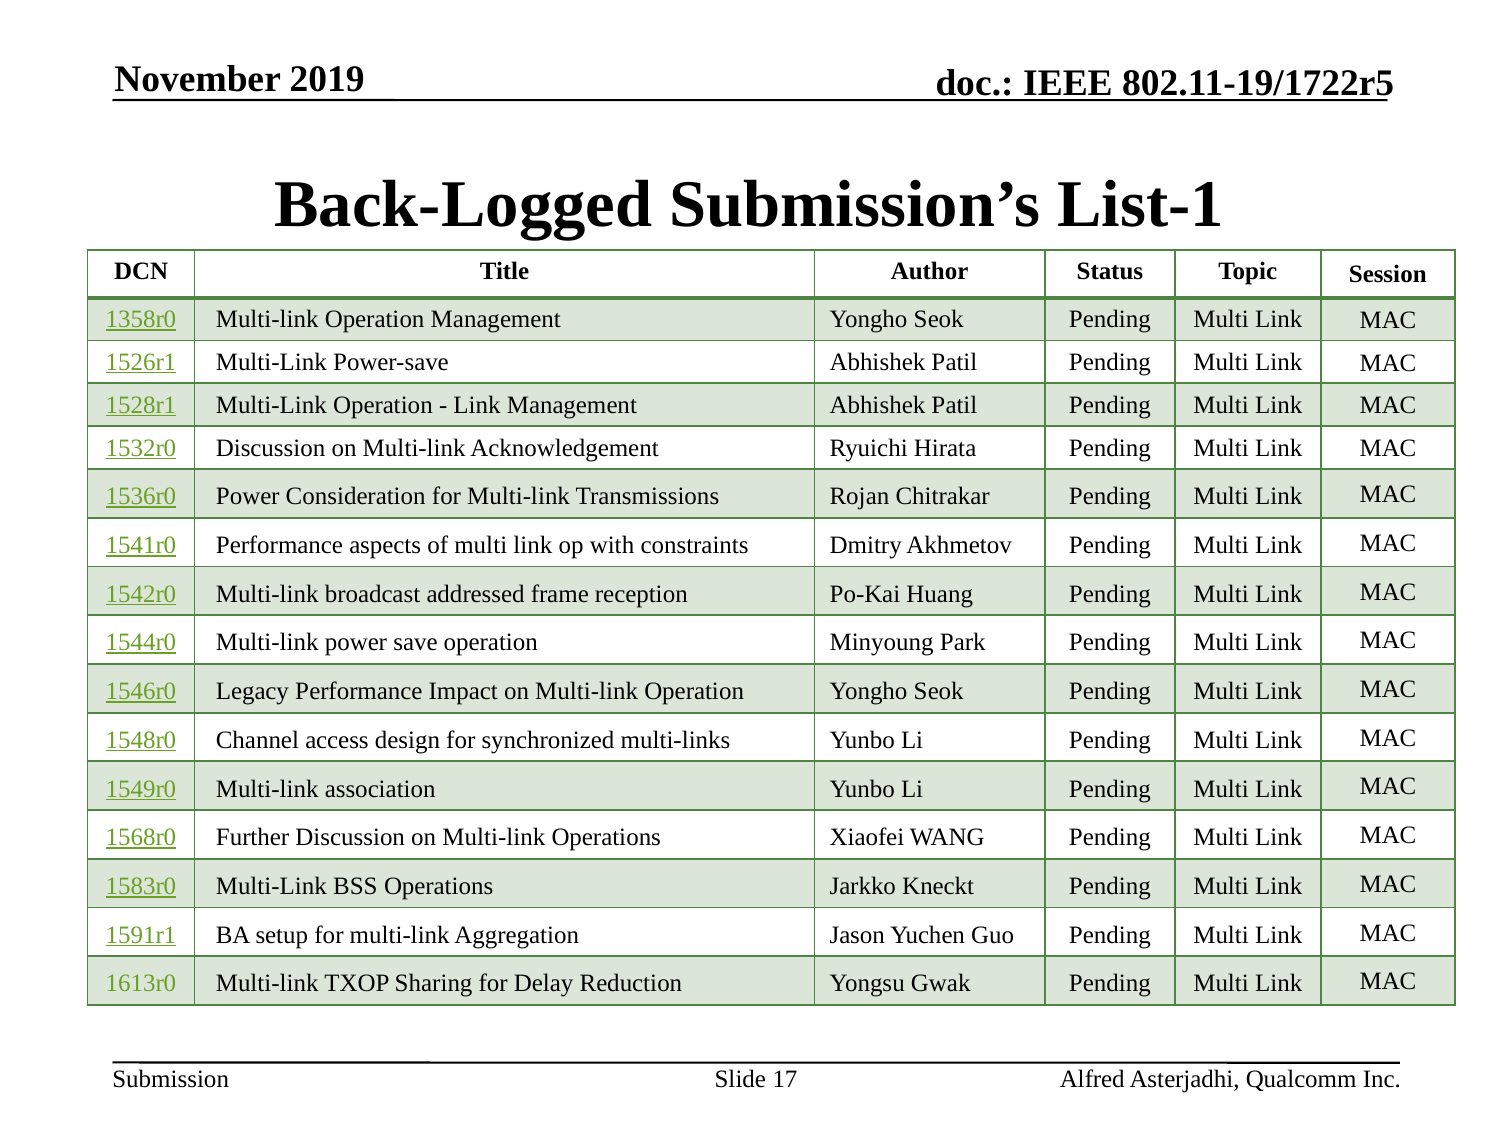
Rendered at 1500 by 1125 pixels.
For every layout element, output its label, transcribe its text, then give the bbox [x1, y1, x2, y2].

table_cell Jason Yuchen Guo [815, 908, 1044, 955]
table_cell Jarkko Kneckt [815, 860, 1044, 907]
table_cell Multi Link [1176, 665, 1320, 712]
table_cell Yongsu Gwak [815, 957, 1044, 1004]
table_cell Multi-Link BSS Operations [195, 860, 814, 907]
table_cell 1528r1 [88, 384, 194, 425]
table_cell Pending [1046, 714, 1174, 760]
table_cell Multi Link [1176, 762, 1320, 809]
table_header Author [815, 251, 1044, 296]
table_cell 1568r0 [88, 811, 194, 858]
table_cell MAC [1322, 470, 1454, 517]
table_cell Pending [1046, 427, 1174, 468]
table_cell 1583r0 [88, 860, 194, 907]
table_cell Ryuichi Hirata [815, 427, 1044, 468]
table_cell BA setup for multi-link Aggregation [195, 908, 814, 955]
table_cell Pending [1046, 908, 1174, 955]
table_cell Power Consideration for Multi-link Transmissions [195, 470, 814, 517]
table_header Title [195, 251, 814, 296]
table_cell 1542r0 [88, 567, 194, 614]
table_cell Multi-link association [195, 762, 814, 809]
table_cell MAC [1322, 762, 1454, 809]
table_cell Multi-link TXOP Sharing for Delay Reduction [195, 957, 814, 1004]
table_cell Pending [1046, 762, 1174, 809]
table_cell Yongho Seok [815, 665, 1044, 712]
table_cell Pending [1046, 957, 1174, 1004]
table_cell Pending [1046, 300, 1174, 340]
table_cell Rojan Chitrakar [815, 470, 1044, 517]
table_cell Yunbo Li [815, 762, 1044, 809]
table_cell MAC [1322, 384, 1454, 425]
table_cell 1613r0 [88, 957, 194, 1004]
table_cell 1536r0 [88, 470, 194, 517]
footer Alfred Asterjadhi, Qualcomm Inc. [878, 1061, 1402, 1093]
table_cell 1541r0 [88, 519, 194, 566]
table_cell Yunbo Li [815, 714, 1044, 760]
table_cell Pending [1046, 811, 1174, 858]
table_cell 1549r0 [88, 762, 194, 809]
table_cell MAC [1322, 665, 1454, 712]
table_cell Multi Link [1176, 341, 1320, 382]
table_cell Minyoung Park [815, 616, 1044, 663]
table_cell 1358r0 [88, 300, 194, 340]
title Back-Logged Submission’s List-1 [112, 112, 1388, 249]
table_cell Yongho Seok [815, 300, 1044, 340]
table_cell Multi Link [1176, 957, 1320, 1004]
table_cell Multi Link [1176, 427, 1320, 468]
table_cell Multi Link [1176, 384, 1320, 425]
table_cell Multi-Link Power-save [195, 341, 814, 382]
table_cell Legacy Performance Impact on Multi-link Operation [195, 665, 814, 712]
table_cell Multi Link [1176, 714, 1320, 760]
table_cell Multi Link [1176, 300, 1320, 340]
table_cell Multi-Link Operation - Link Management [195, 384, 814, 425]
table_header Topic [1176, 251, 1320, 296]
table_cell 1591r1 [88, 908, 194, 955]
table_cell Pending [1046, 567, 1174, 614]
table_cell Abhishek Patil [815, 384, 1044, 425]
table_cell Multi-link power save operation [195, 616, 814, 663]
table_cell Pending [1046, 341, 1174, 382]
table_cell 1548r0 [88, 714, 194, 760]
table_cell Multi Link [1176, 860, 1320, 907]
table_cell Channel access design for synchronized multi-links [195, 714, 814, 760]
table_cell Dmitry Akhmetov [815, 519, 1044, 566]
table_cell 1526r1 [88, 341, 194, 382]
table_cell Multi-link Operation Management [195, 300, 814, 340]
table_cell MAC [1322, 957, 1454, 1004]
table_cell Multi-link broadcast addressed frame reception [195, 567, 814, 614]
table_cell MAC [1322, 908, 1454, 955]
table_header Session [1322, 251, 1454, 296]
table_cell Po-Kai Huang [815, 567, 1044, 614]
table_cell 1546r0 [88, 665, 194, 712]
slide_number Slide 17 [712, 1061, 800, 1123]
table_cell Multi Link [1176, 470, 1320, 517]
table_cell MAC [1322, 714, 1454, 760]
table_cell Multi Link [1176, 567, 1320, 614]
table_cell MAC [1322, 300, 1454, 340]
table_cell Multi Link [1176, 519, 1320, 566]
table_cell Pending [1046, 470, 1174, 517]
table_header DCN [88, 251, 194, 296]
table_cell Multi Link [1176, 616, 1320, 663]
table_cell Multi Link [1176, 908, 1320, 955]
table_cell Pending [1046, 519, 1174, 566]
table_header Status [1046, 251, 1174, 296]
table_cell MAC [1322, 567, 1454, 614]
table_cell MAC [1322, 427, 1454, 468]
table_cell Xiaofei WANG [815, 811, 1044, 858]
table_cell Discussion on Multi-link Acknowledgement [195, 427, 814, 468]
table_cell MAC [1322, 519, 1454, 566]
table_cell Abhishek Patil [815, 341, 1044, 382]
table_cell 1532r0 [88, 427, 194, 468]
table_cell MAC [1322, 811, 1454, 858]
table_cell MAC [1322, 860, 1454, 907]
table_cell Pending [1046, 616, 1174, 663]
table_cell Multi Link [1176, 811, 1320, 858]
table_cell Pending [1046, 860, 1174, 907]
table_cell Further Discussion on Multi-link Operations [195, 811, 814, 858]
table_cell Performance aspects of multi link op with constraints [195, 519, 814, 566]
table_cell Pending [1046, 384, 1174, 425]
table_cell 1544r0 [88, 616, 194, 663]
table_cell MAC [1322, 616, 1454, 663]
table_cell MAC [1322, 341, 1454, 382]
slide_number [114, 54, 423, 100]
table_cell Pending [1046, 665, 1174, 712]
